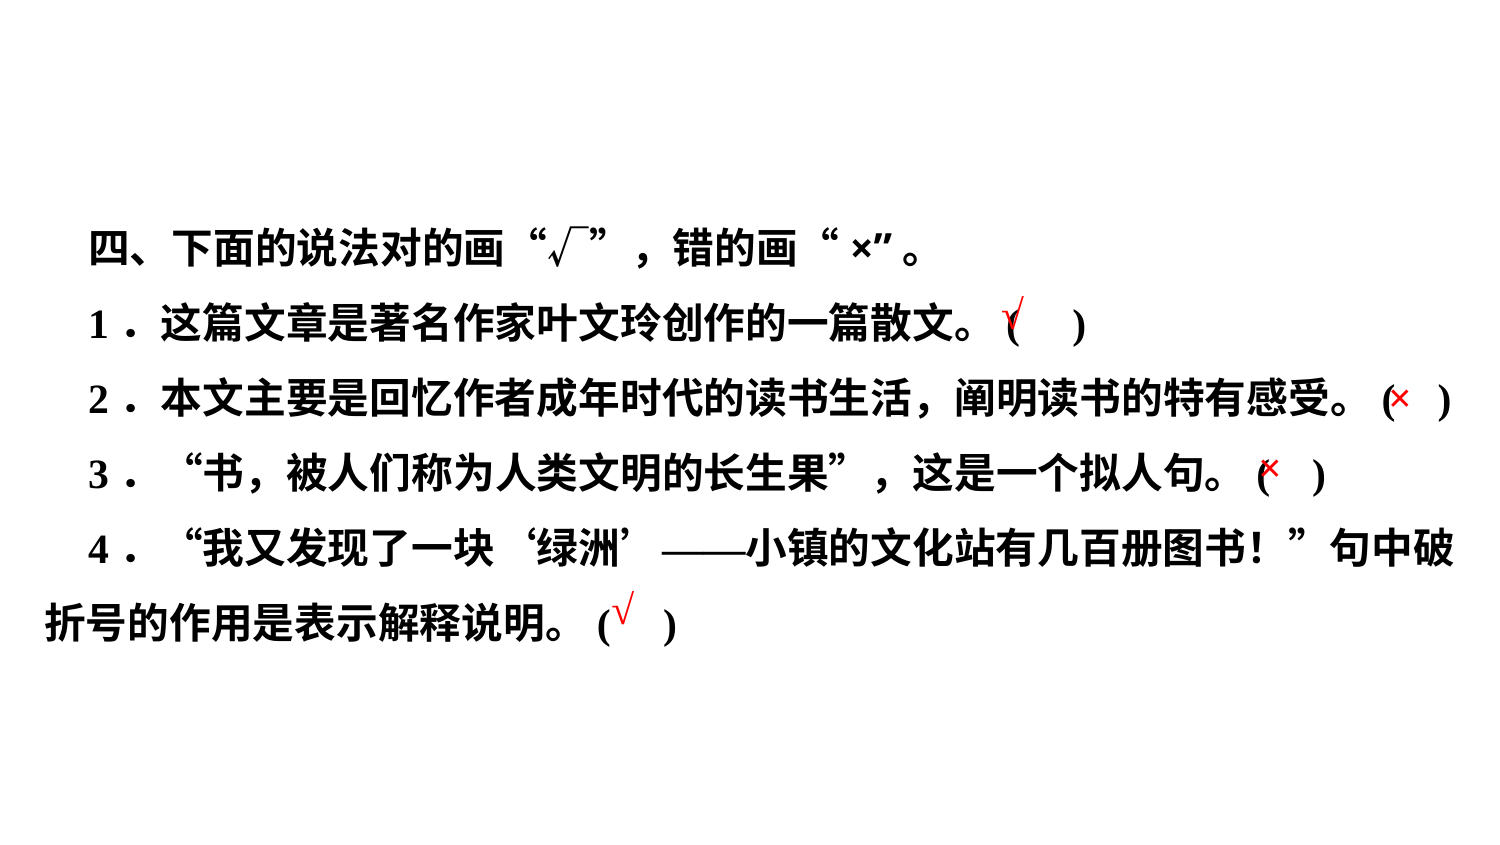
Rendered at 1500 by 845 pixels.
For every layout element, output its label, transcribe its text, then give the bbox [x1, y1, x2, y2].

text_box 四、下面的说法对的画“√”，错的画“×”。 1．这篇文章是著名作家叶文玲创作的一篇散文。( ) 2．本文主要是回忆作者成年时代的读书生活，阐明读书的特有感受。( ) 3．“书，被人们称为人类文明的长生果”，这是一个拟人句。( ) 4．“我又发现了一块‘绿洲’——小镇的文化站有几百册图书！”句中破折号的作用是表示解释说明。( ) [29, 189, 1471, 655]
text_box × [1373, 363, 1427, 428]
text_box √ [986, 280, 1039, 345]
text_box √ [596, 575, 650, 641]
text_box × [1243, 433, 1297, 499]
